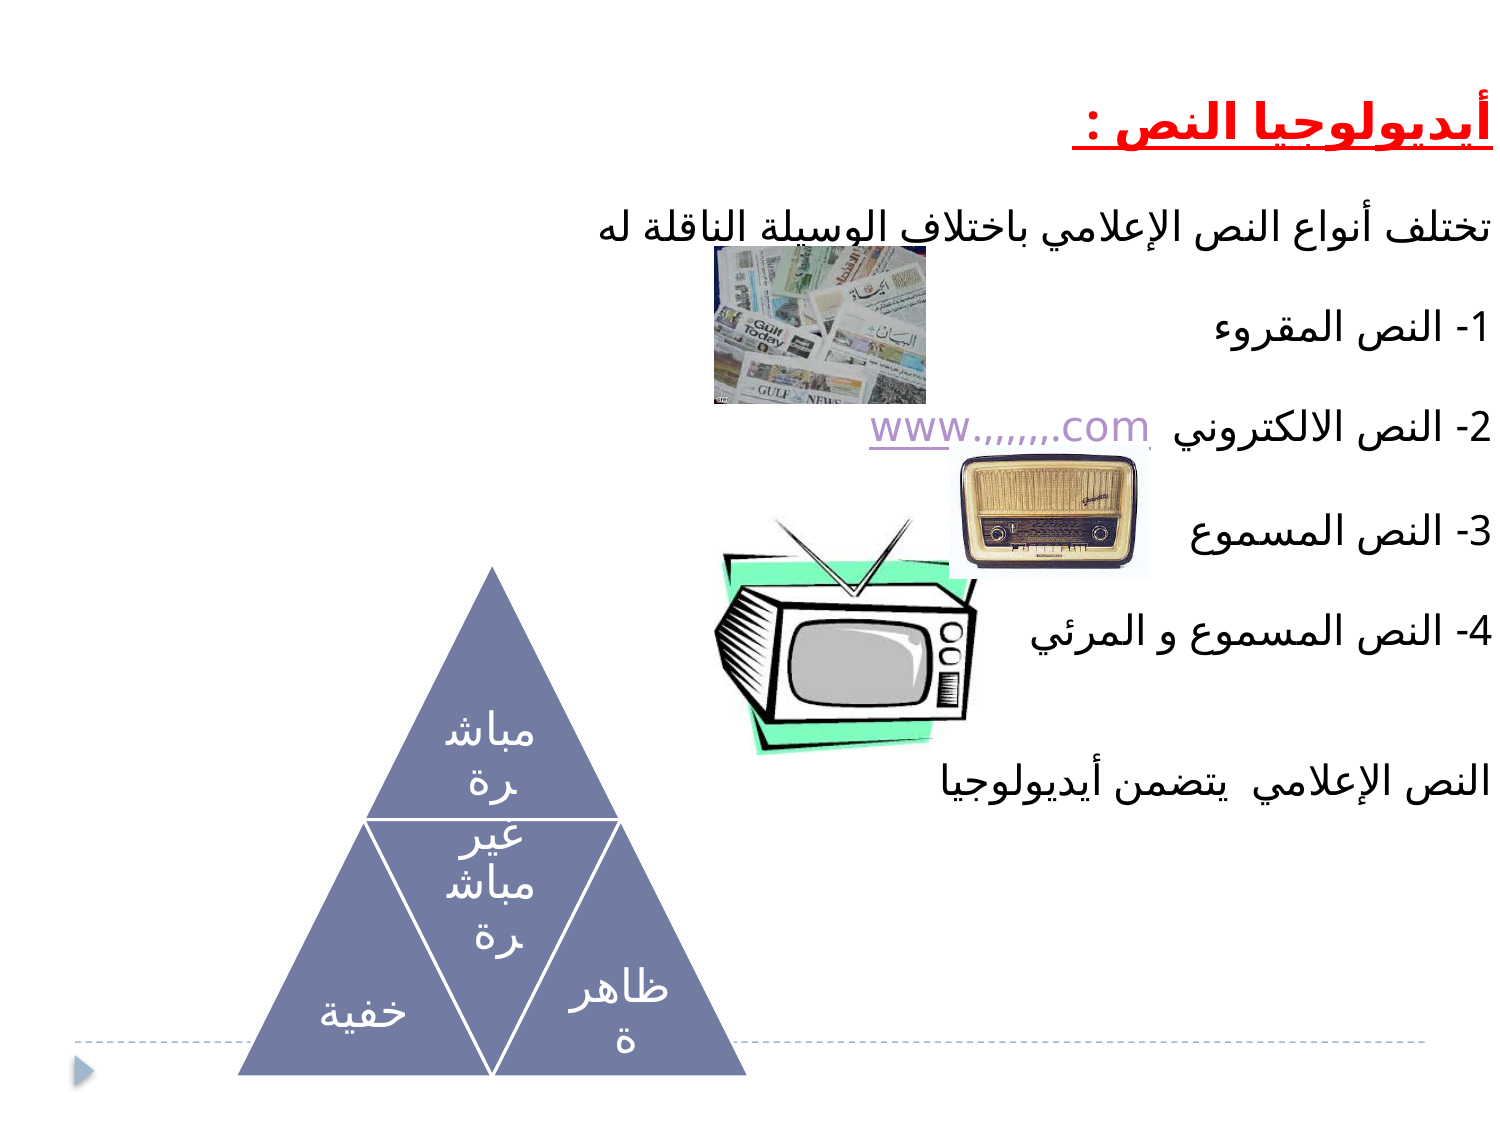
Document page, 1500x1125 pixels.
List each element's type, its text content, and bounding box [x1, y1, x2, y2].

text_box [34, 562, 950, 1078]
text_box أيديولوجيا النص : تختلف أنواع النص الإعلامي باختلاف الوسيلة الناقلة له 1- النص المقروء 2- النص الالكتروني www.,,,,,,.com 3- النص المسموع 4- النص المسموع و المرئي النص الإعلامي يتضمن أيديولوجيا [571, 82, 1500, 812]
picture [714, 445, 1149, 755]
picture [714, 245, 926, 405]
